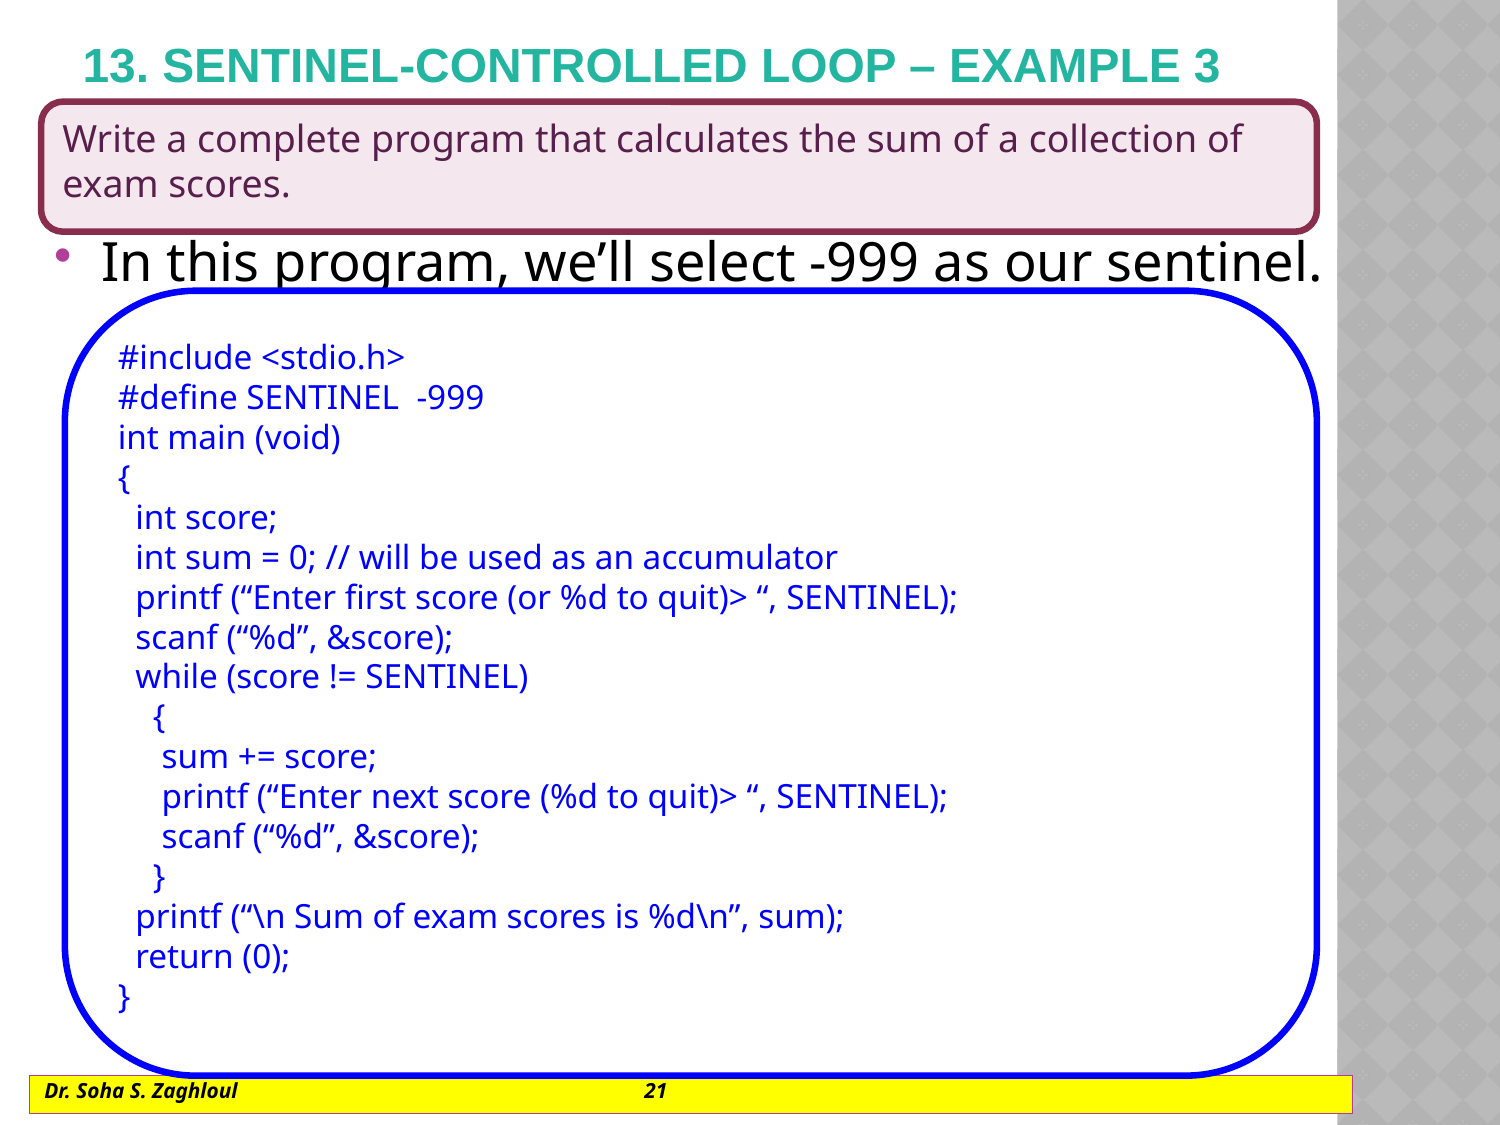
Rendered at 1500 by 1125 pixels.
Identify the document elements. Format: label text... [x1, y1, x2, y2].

text_box #include <stdio.h> #define SENTINEL -999 int main (void) { int score; int sum = 0; // will be used as an accumulator printf (“Enter first score (or %d to quit)> “, SENTINEL); scanf (“%d”, &score); while (score != SENTINEL) { sum += score; printf (“Enter next score (%d to quit)> “, SENTINEL); scanf (“%d”, &score); } printf (“\n Sum of exam scores is %d\n”, sum); return (0); } [61, 287, 1321, 1079]
text_box Dr. Soha S. Zaghloul 21 [29, 1075, 1353, 1114]
title 13. sentinel-controlled loop – example 3 [75, 19, 1263, 93]
list In this program, we’ll select -999 as our sentinel. [41, 219, 1341, 1015]
text_box Write a complete program that calculates the sum of a collection of exam scores. [37, 98, 1321, 235]
